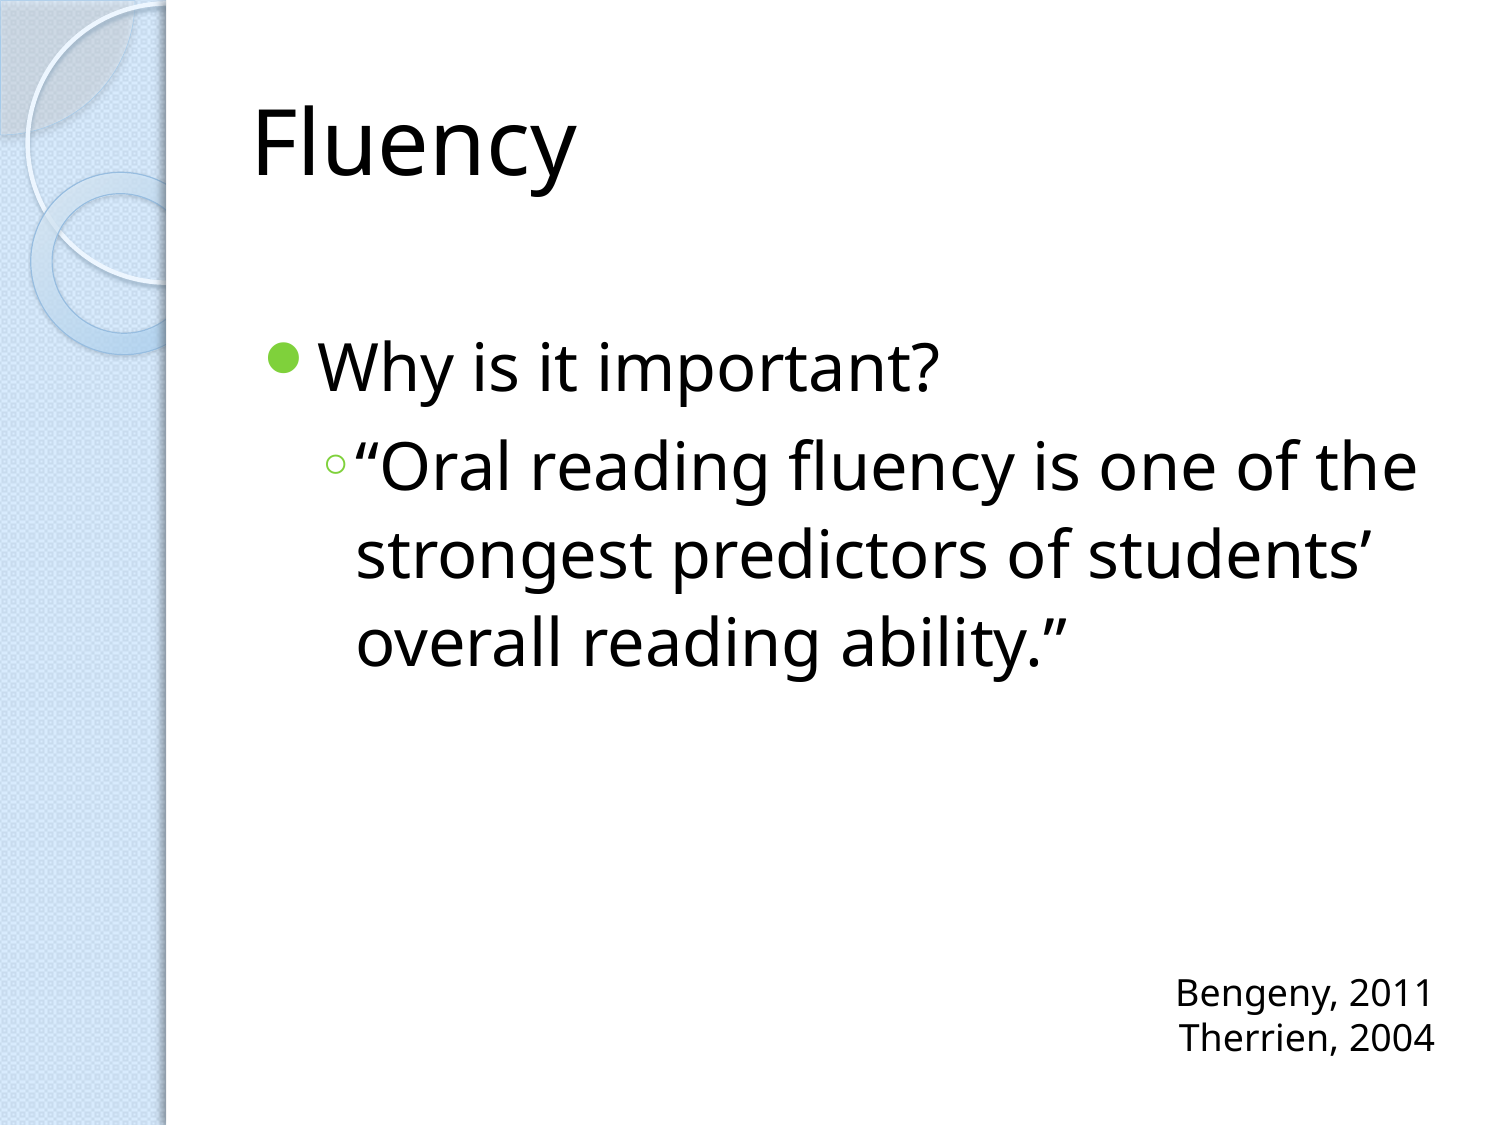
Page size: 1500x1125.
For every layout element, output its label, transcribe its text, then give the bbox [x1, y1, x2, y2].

list Why is it important? “Oral reading fluency is one of the strongest predictors of students’ overall reading ability.” [235, 237, 1466, 950]
title Fluency [235, 45, 1466, 233]
text_box Bengeny, 2011 Therrien, 2004 [699, 961, 1450, 1066]
